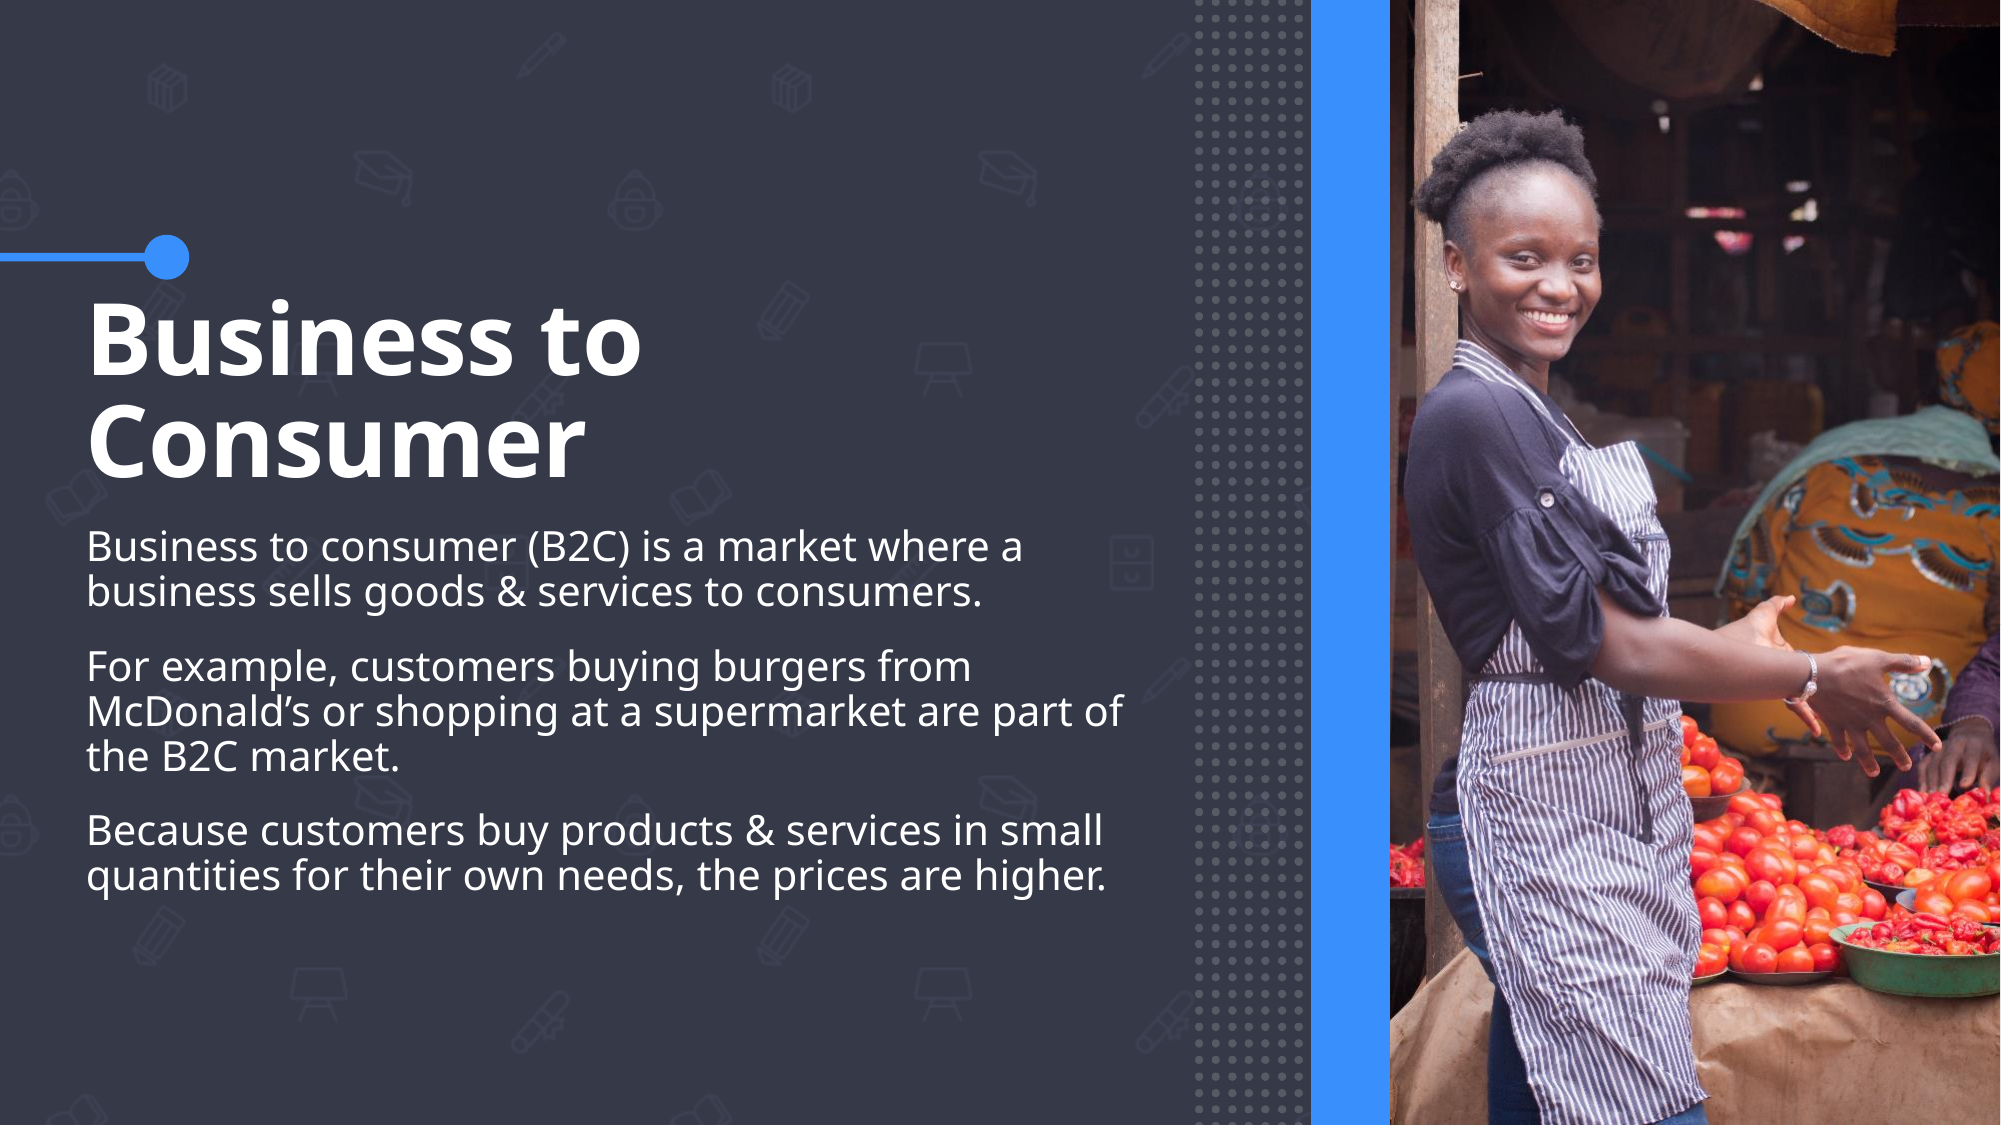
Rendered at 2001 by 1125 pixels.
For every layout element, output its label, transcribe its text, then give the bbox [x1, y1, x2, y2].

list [1390, 0, 2000, 1125]
picture [0, 0, 1311, 1125]
list Business to consumer (B2C) is a market where a business sells goods & services to consumers. For example, customers buying burgers from McDonald’s or shopping at a supermarket are part of the B2C market. Because customers buy products & services in small quantities for their own needs, the prices are higher. [70, 518, 1183, 1090]
title Business to Consumer [70, 279, 1183, 505]
